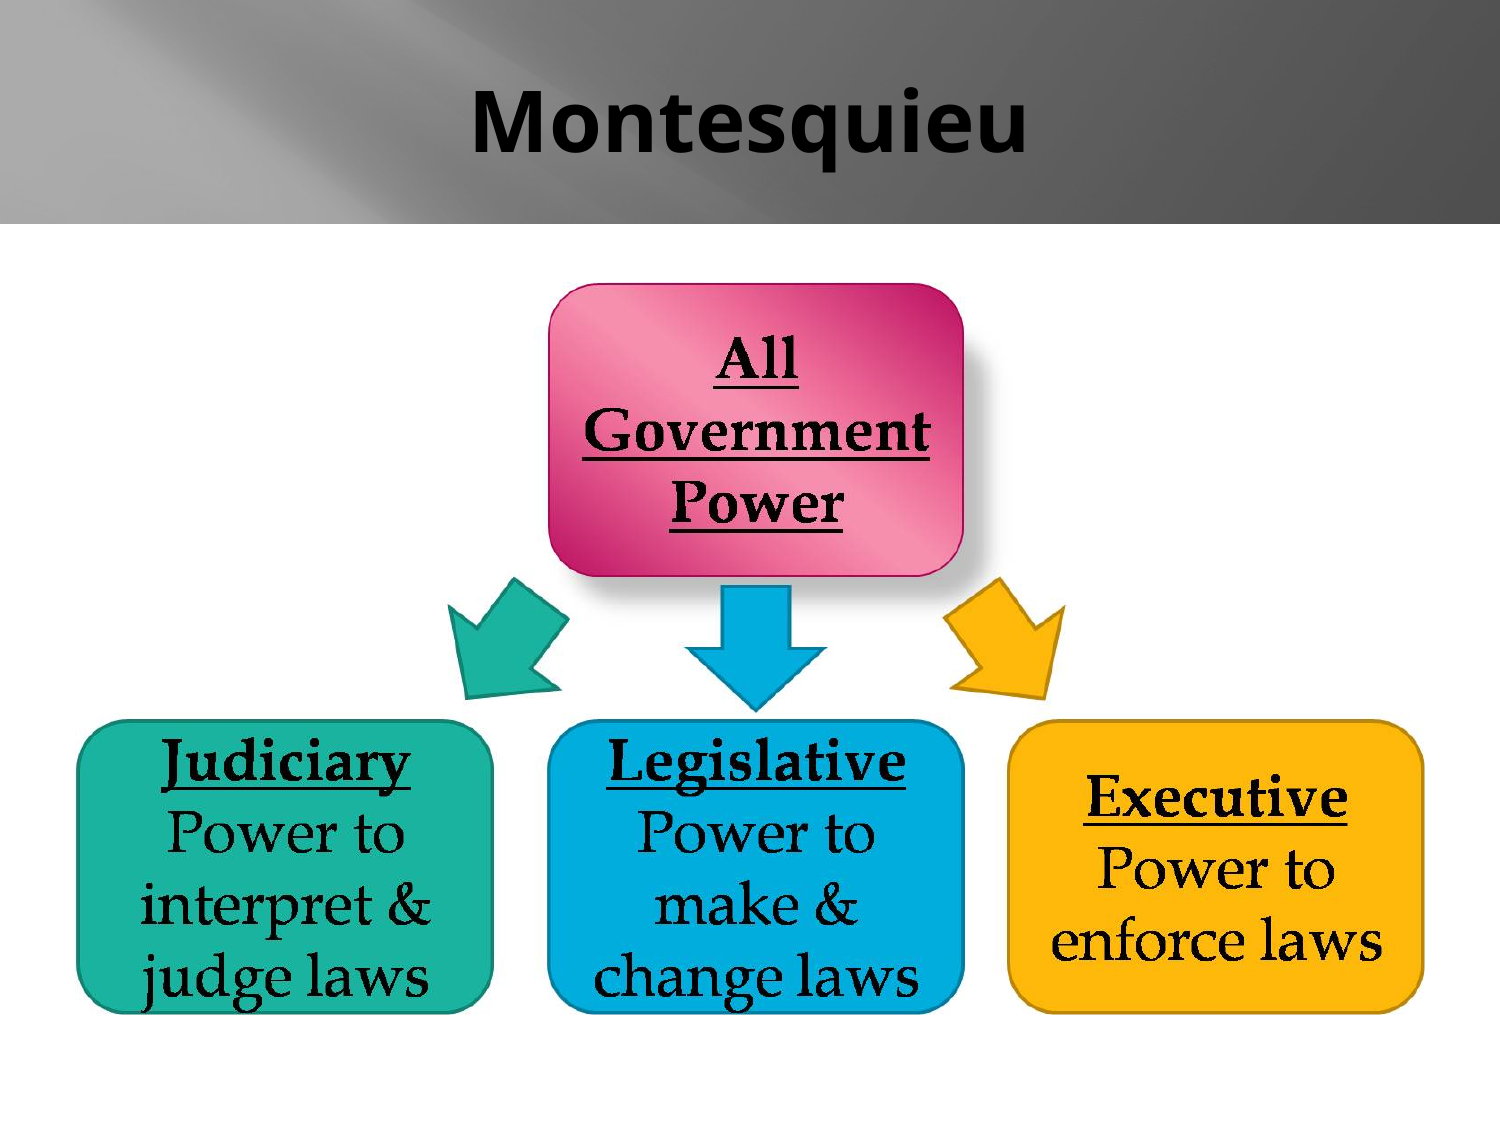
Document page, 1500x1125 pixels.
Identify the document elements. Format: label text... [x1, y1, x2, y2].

picture [0, 224, 1500, 1125]
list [74, 282, 1426, 1016]
title Montesquieu [75, 24, 1425, 213]
